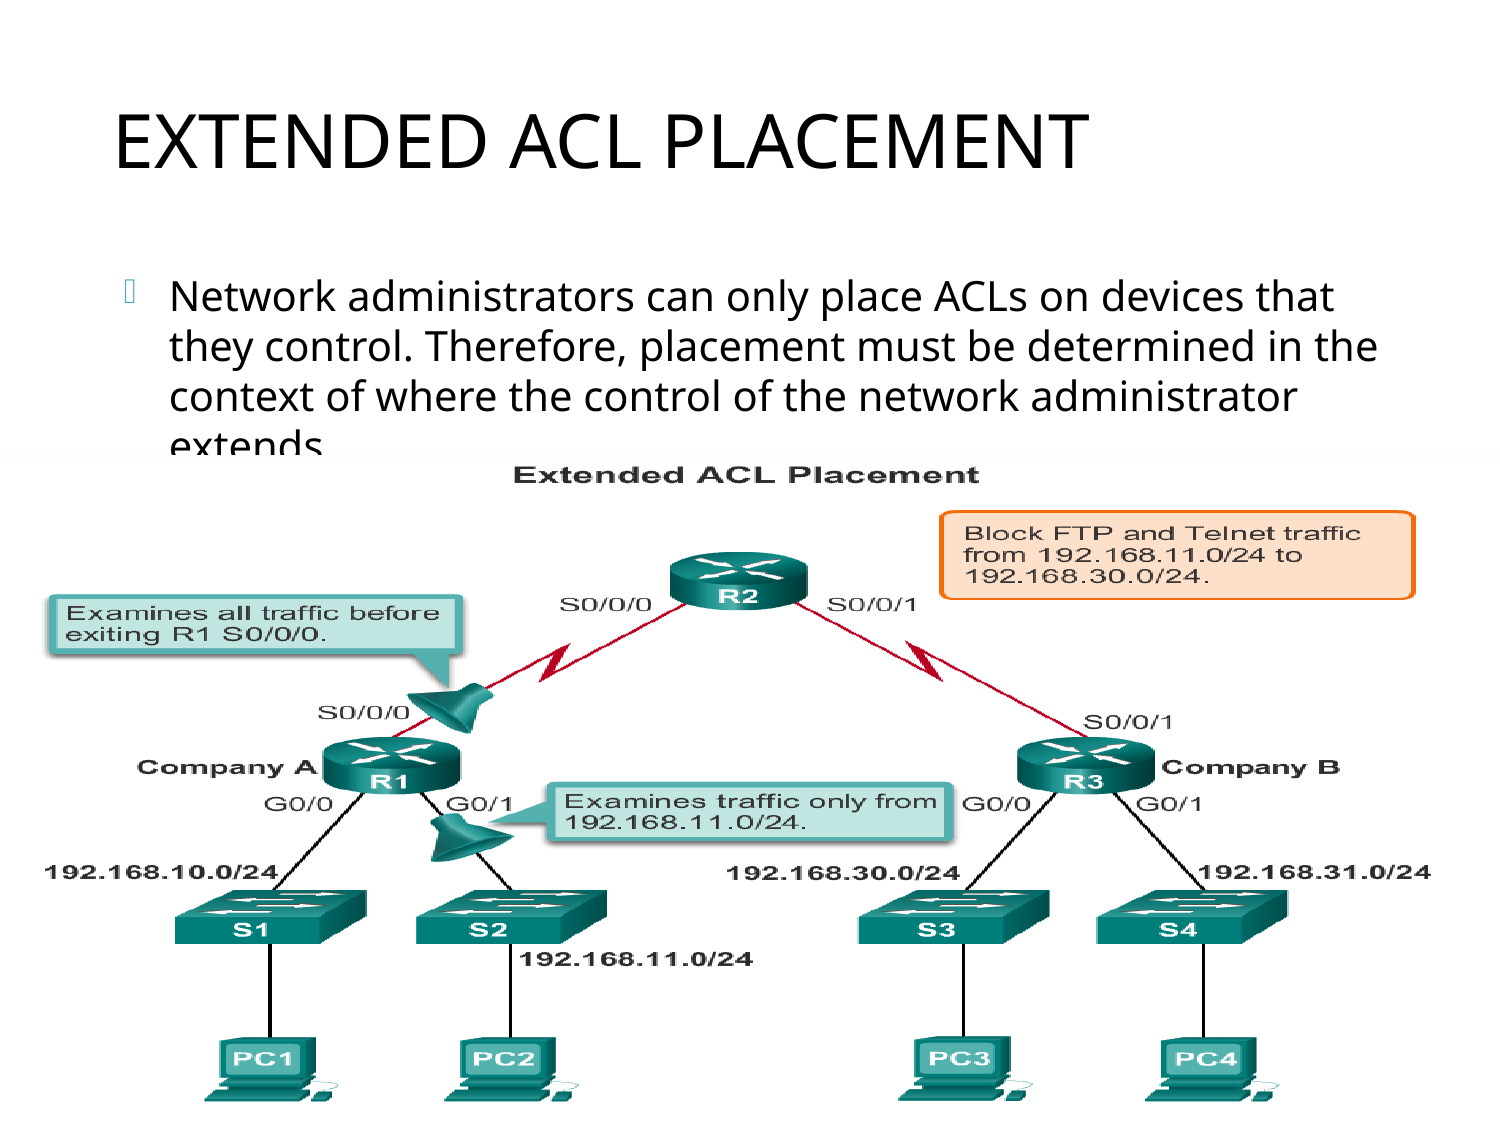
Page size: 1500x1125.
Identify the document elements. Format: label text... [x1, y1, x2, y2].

list Network administrators can only place ACLs on devices that they control. Therefore, placement must be determined in the context of where the control of the network administrator extends. [112, 262, 1388, 455]
title Extended ACL Placement [112, 45, 1388, 233]
picture [0, 455, 1500, 1125]
